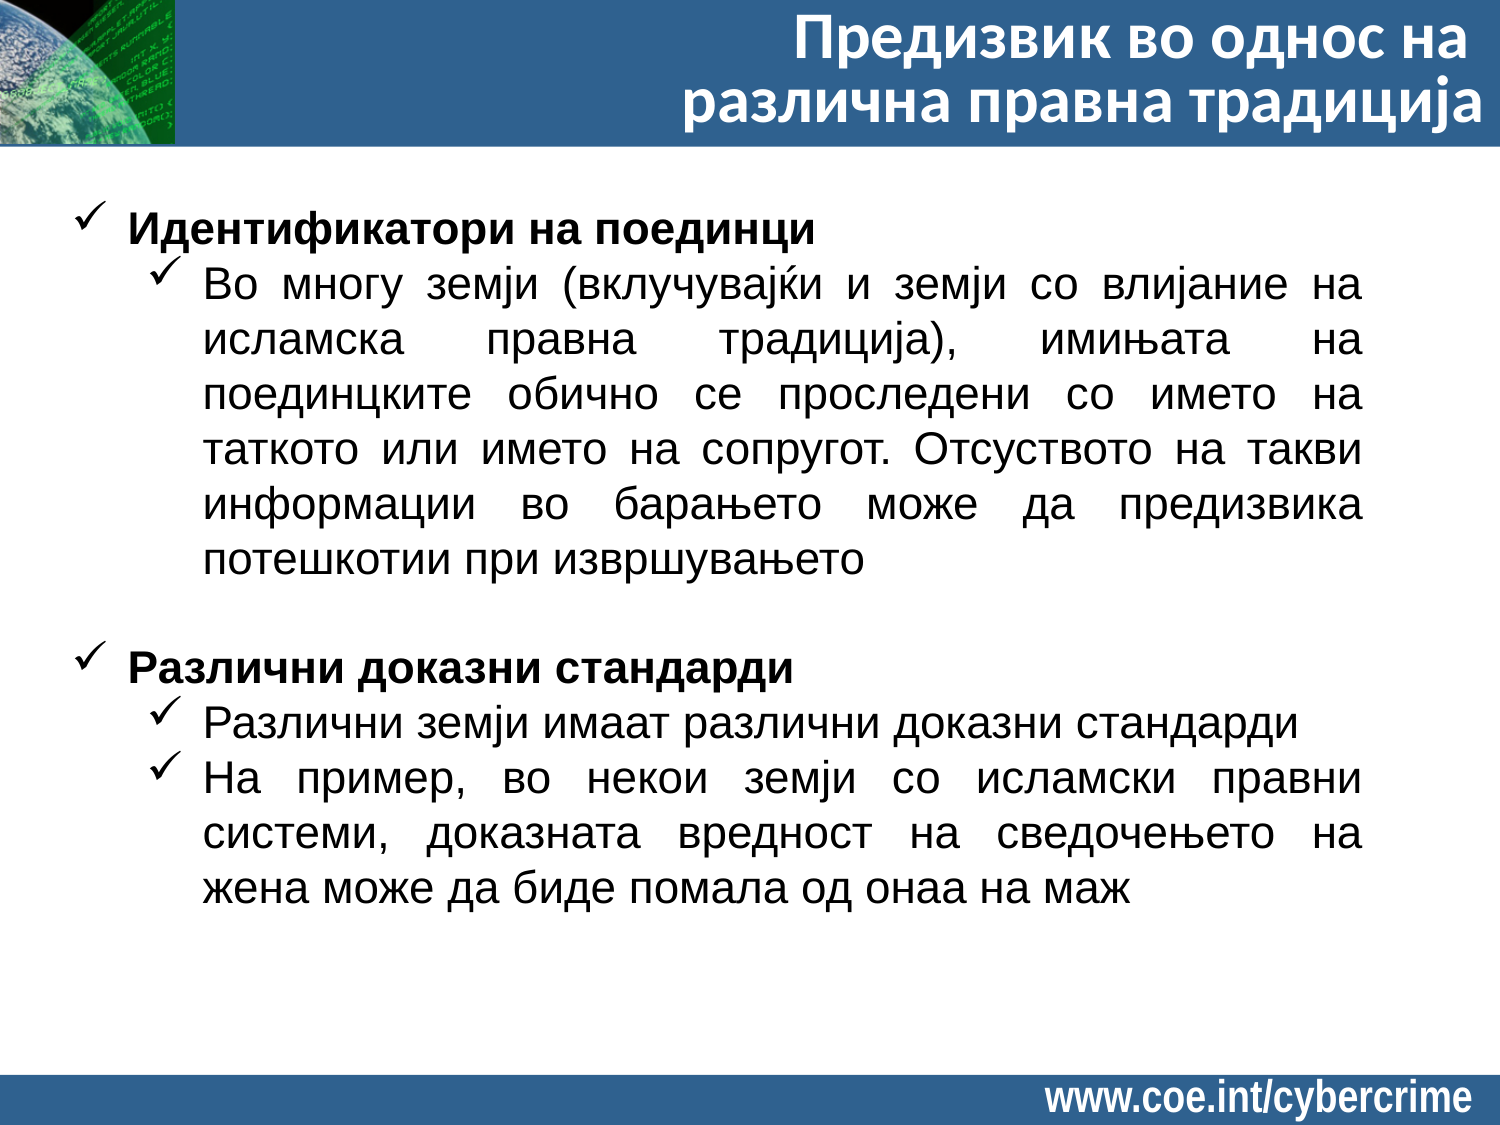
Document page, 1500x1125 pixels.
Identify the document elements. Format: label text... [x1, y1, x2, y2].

text_box www.coe.int/cybercrime [1030, 1059, 1500, 1125]
picture [0, 0, 175, 144]
text_box Предизвик во однос на различна правна традиција [177, 0, 1500, 149]
text_box Идентификатори на поединци Во многу земји (вклучувајќи и земји со влијание на исламска правна традиција), имињата на поединцките обично се проследени со името на таткото или името на сопругот. Отсуството на такви информации во барањето може да предизвика потешкотии при извршувањето Различни доказни стандарди Различни земји имаат различни доказни стандарди На пример, во некои земји со исламски правни системи, доказната вредност на сведочењето на жена може да биде помала од онаа на маж [56, 190, 1379, 921]
text_box [0, 1073, 1030, 1125]
